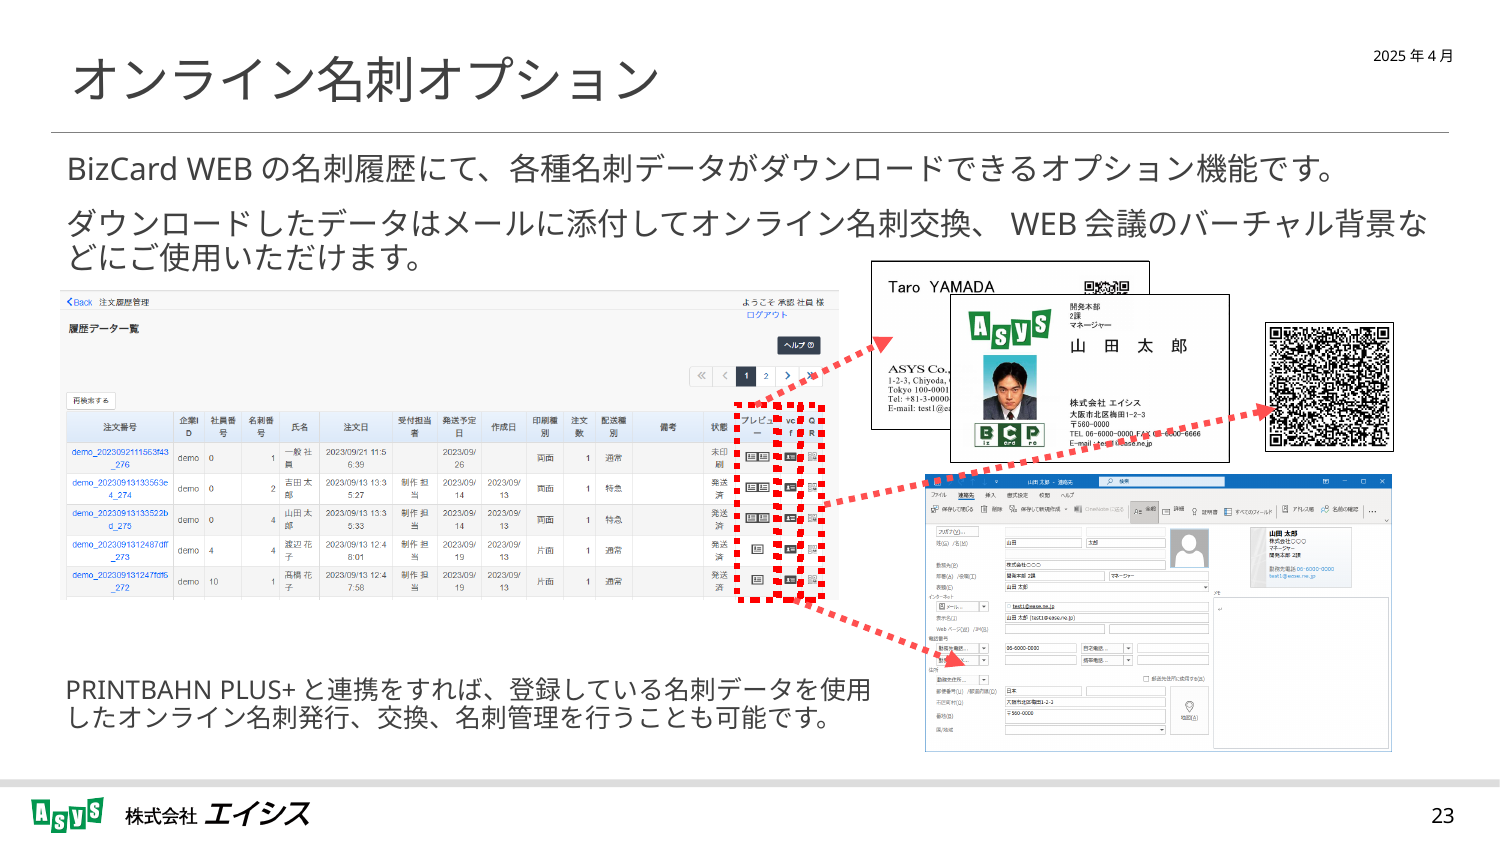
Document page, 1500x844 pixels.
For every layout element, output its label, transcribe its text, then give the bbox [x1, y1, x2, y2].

list BizCard WEBの名刺履歴にて、各種名刺データがダウンロードできるオプション機能です。 ダウンロードしたデータはメールに添付してオンライン名刺交換、WEB会議のバーチャル背景などにご使用いただけます。 [55, 145, 1450, 305]
picture [1265, 322, 1394, 451]
text_box PRINTBAHN PLUS+と連携をすれば、登録している名刺データを使用したオンライン名刺発行、交換、名刺管理を行うことも可能です。 [55, 669, 896, 756]
title オンライン名刺オプション [55, 33, 1450, 133]
picture [31, 797, 104, 833]
picture [924, 473, 1393, 752]
slide_number 23 [1368, 794, 1470, 840]
picture [125, 799, 315, 830]
picture [60, 289, 840, 601]
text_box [870, 260, 1230, 463]
